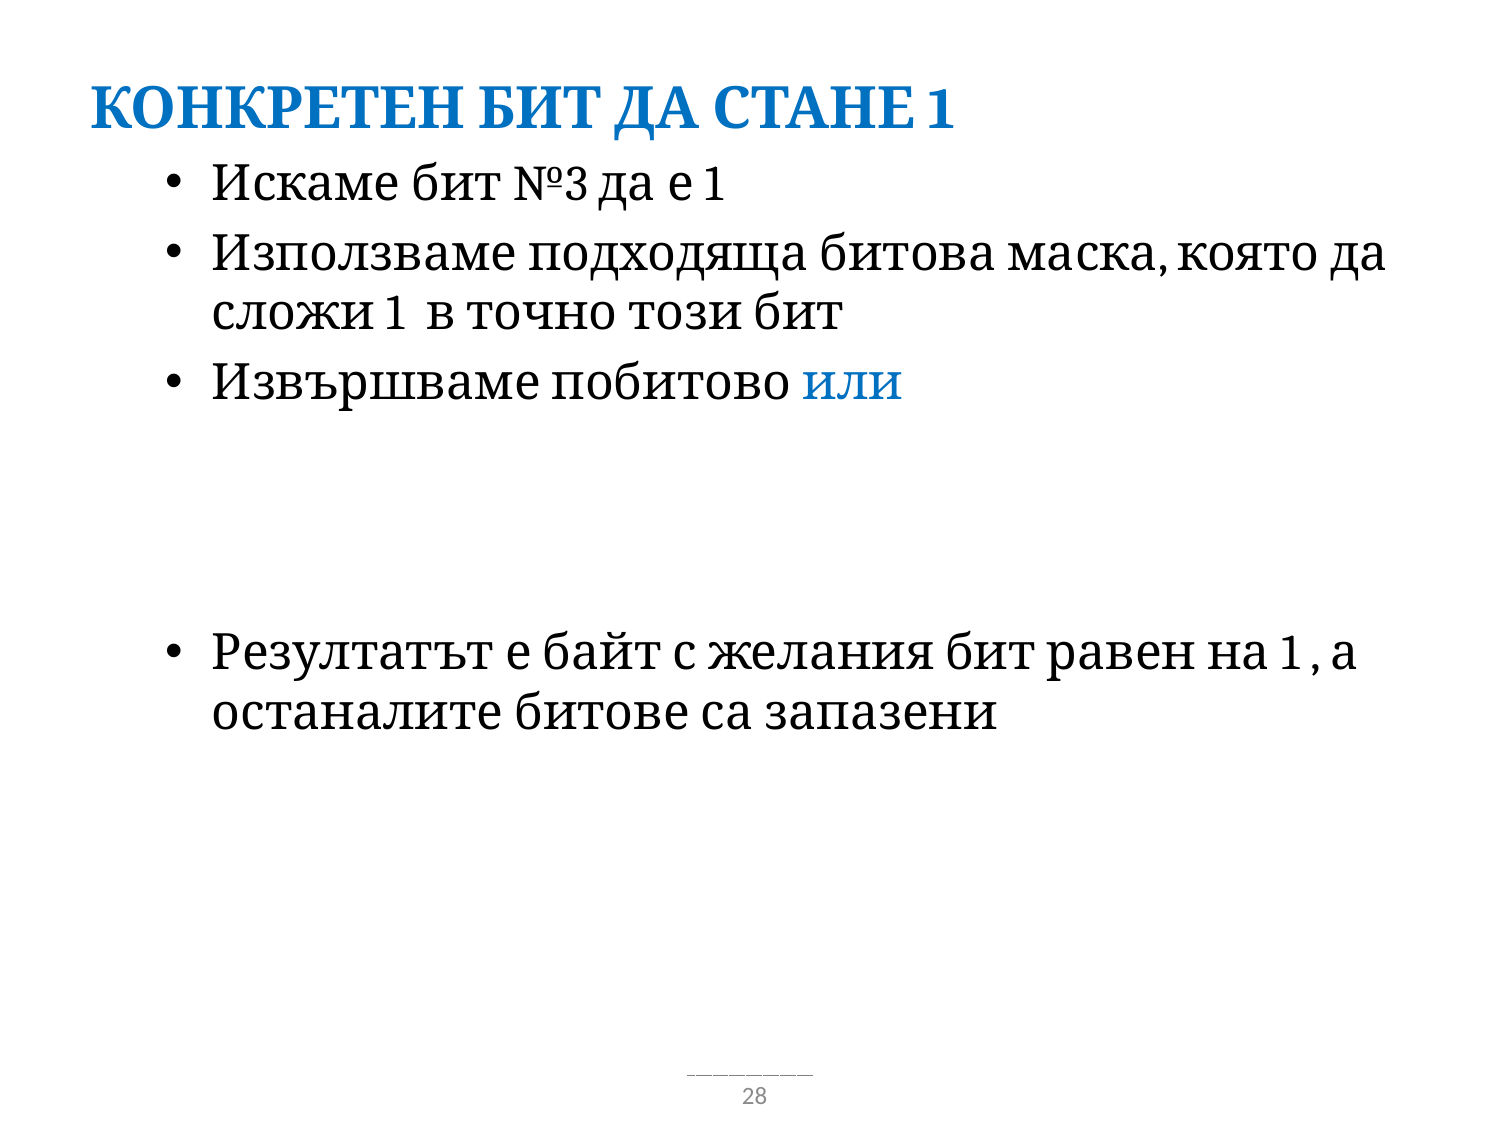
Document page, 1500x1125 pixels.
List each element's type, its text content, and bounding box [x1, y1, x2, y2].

slide_number 28 [579, 1065, 930, 1125]
